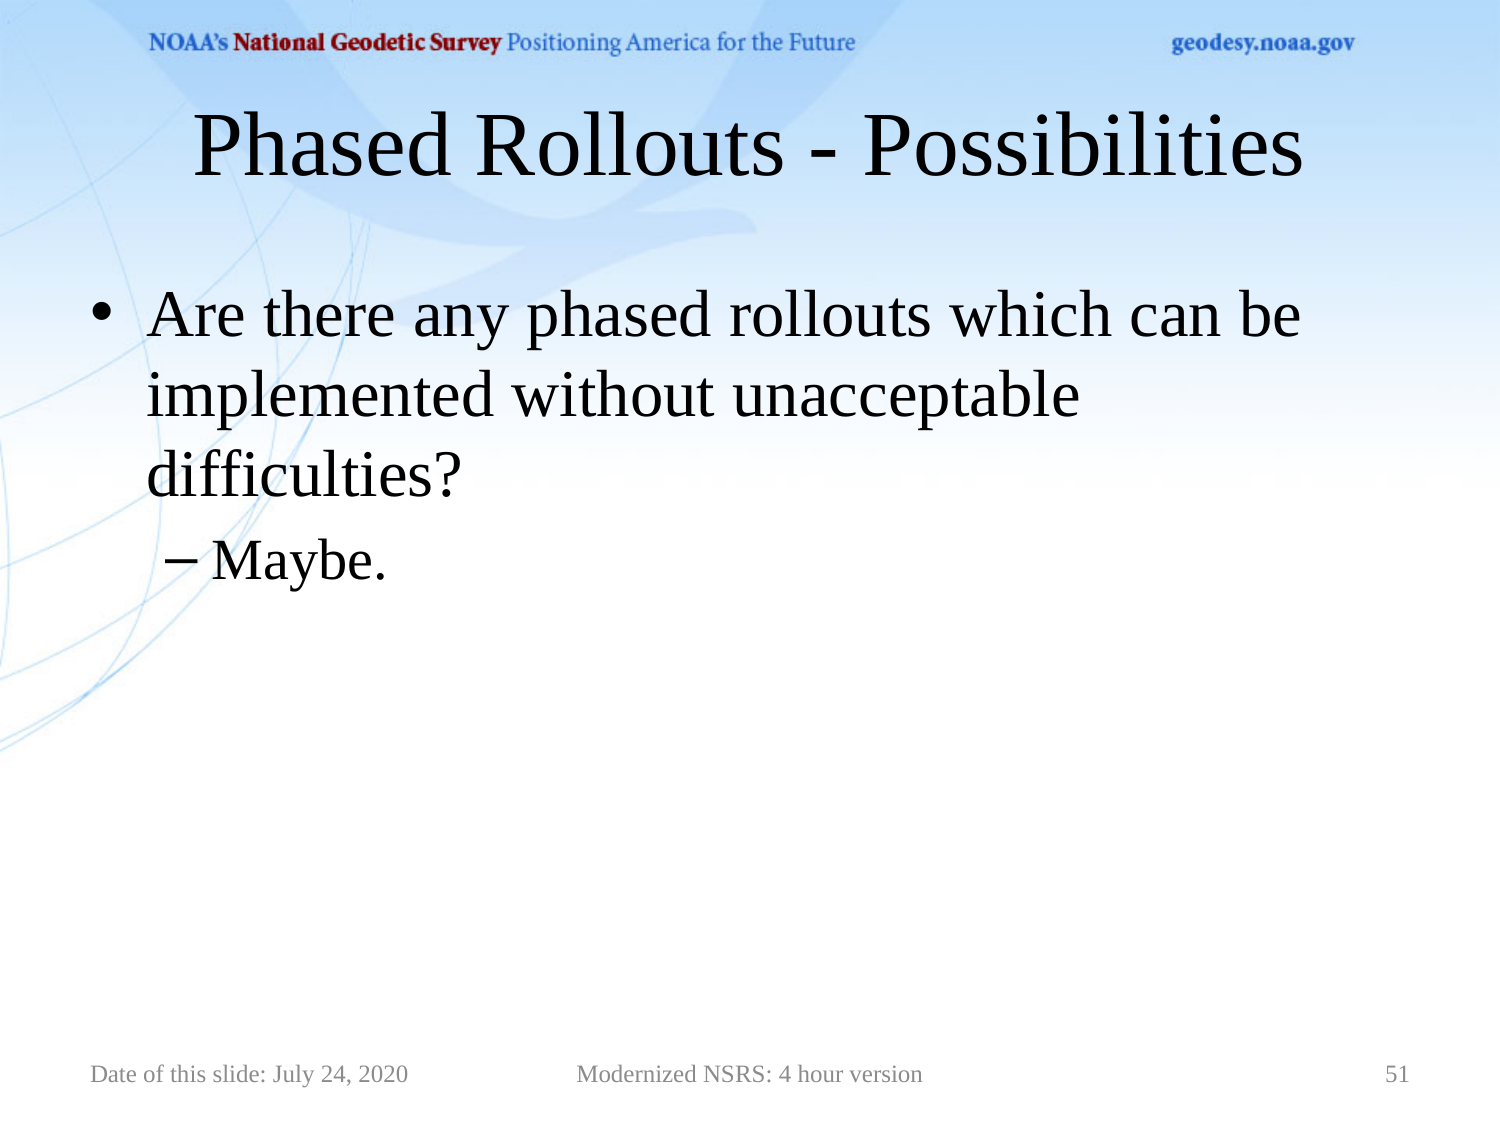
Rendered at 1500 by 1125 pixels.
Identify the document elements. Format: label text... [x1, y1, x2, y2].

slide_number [75, 1042, 425, 1103]
footer Modernized NSRS: 4 hour version [512, 1042, 988, 1103]
slide_number 51 [1074, 1042, 1425, 1103]
list Are there any phased rollouts which can be implemented without unacceptable difficulties? Maybe. [75, 262, 1425, 1005]
picture [0, 0, 1500, 1125]
title Phased Rollouts - Possibilities [75, 45, 1425, 233]
